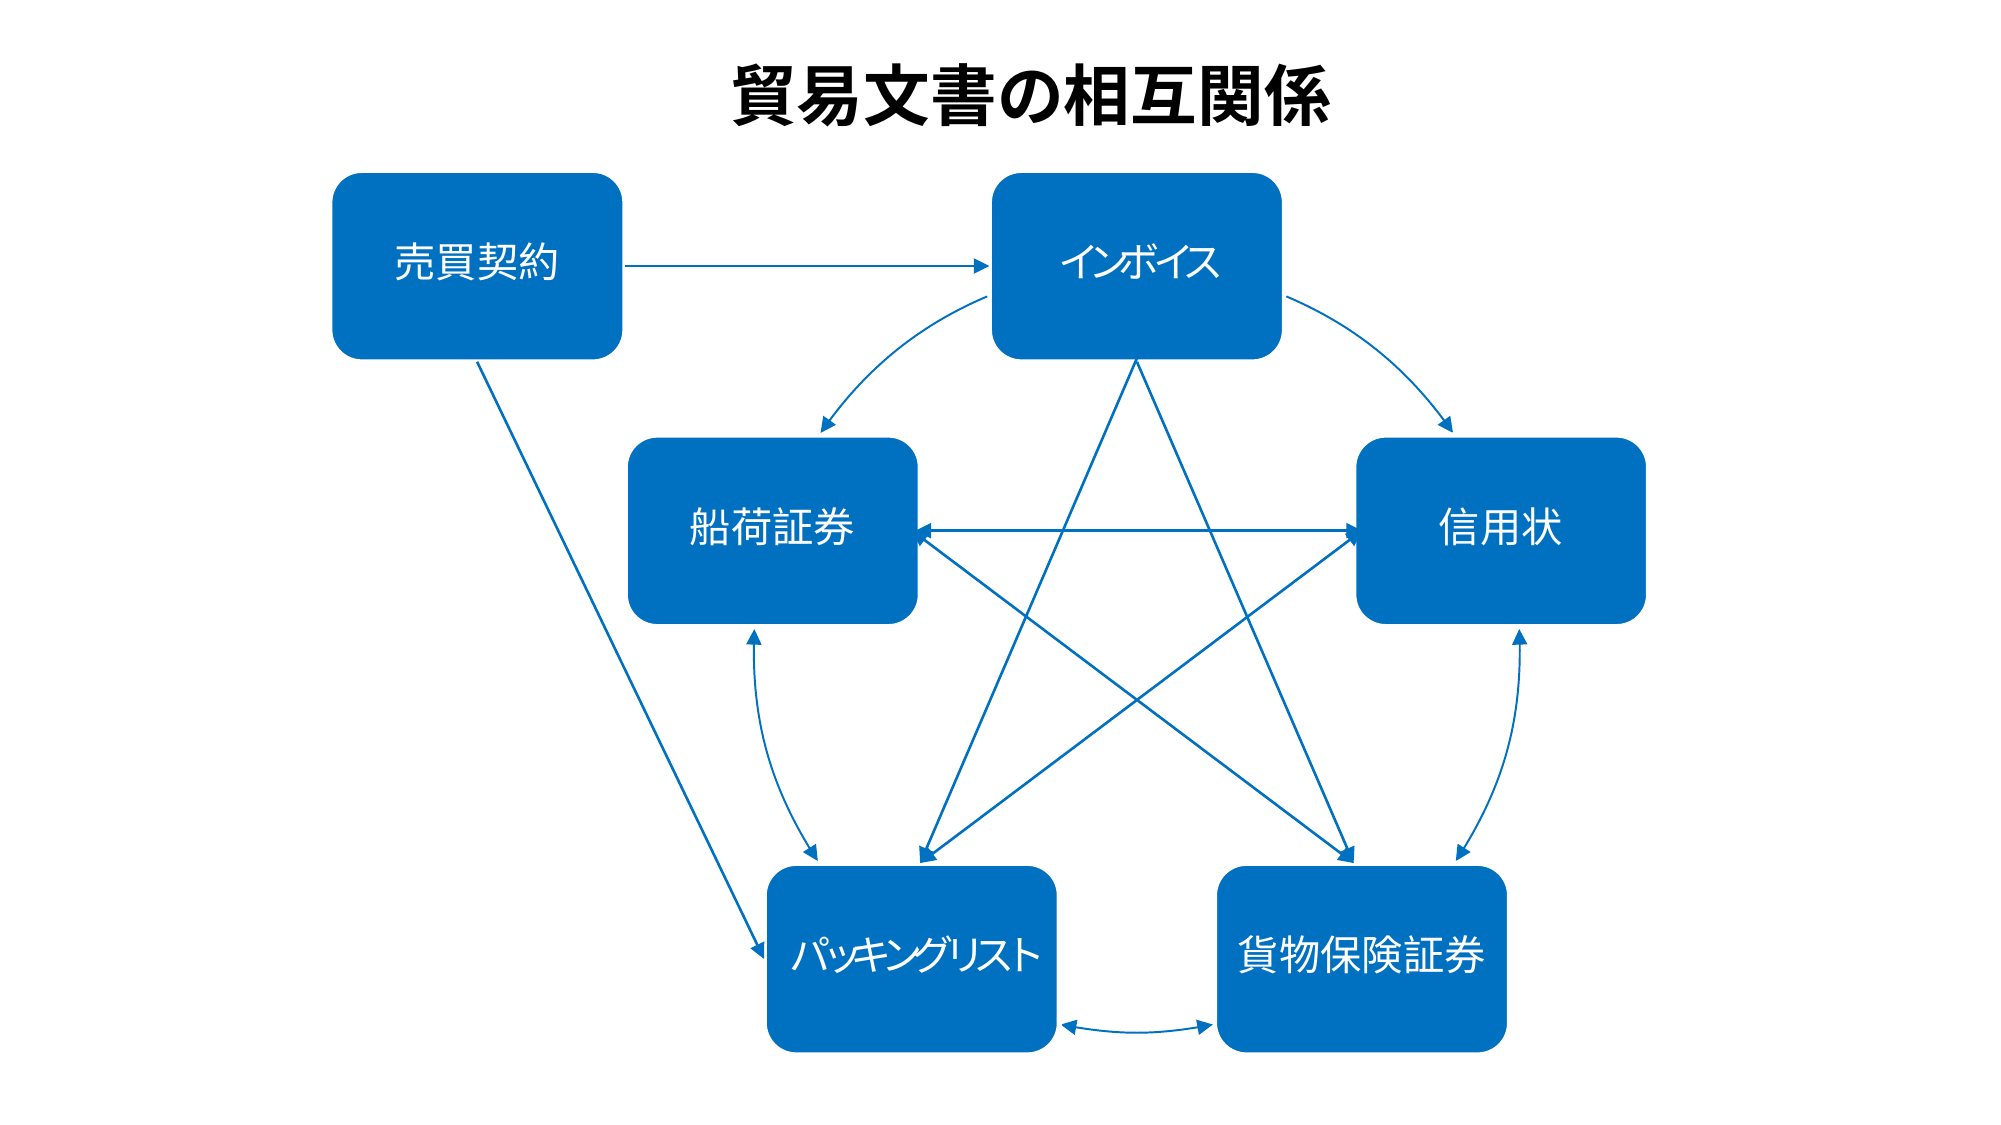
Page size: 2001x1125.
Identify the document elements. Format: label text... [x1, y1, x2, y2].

text_box 貿易文書の相互関係 [715, 46, 1413, 142]
picture [326, 167, 1652, 1058]
